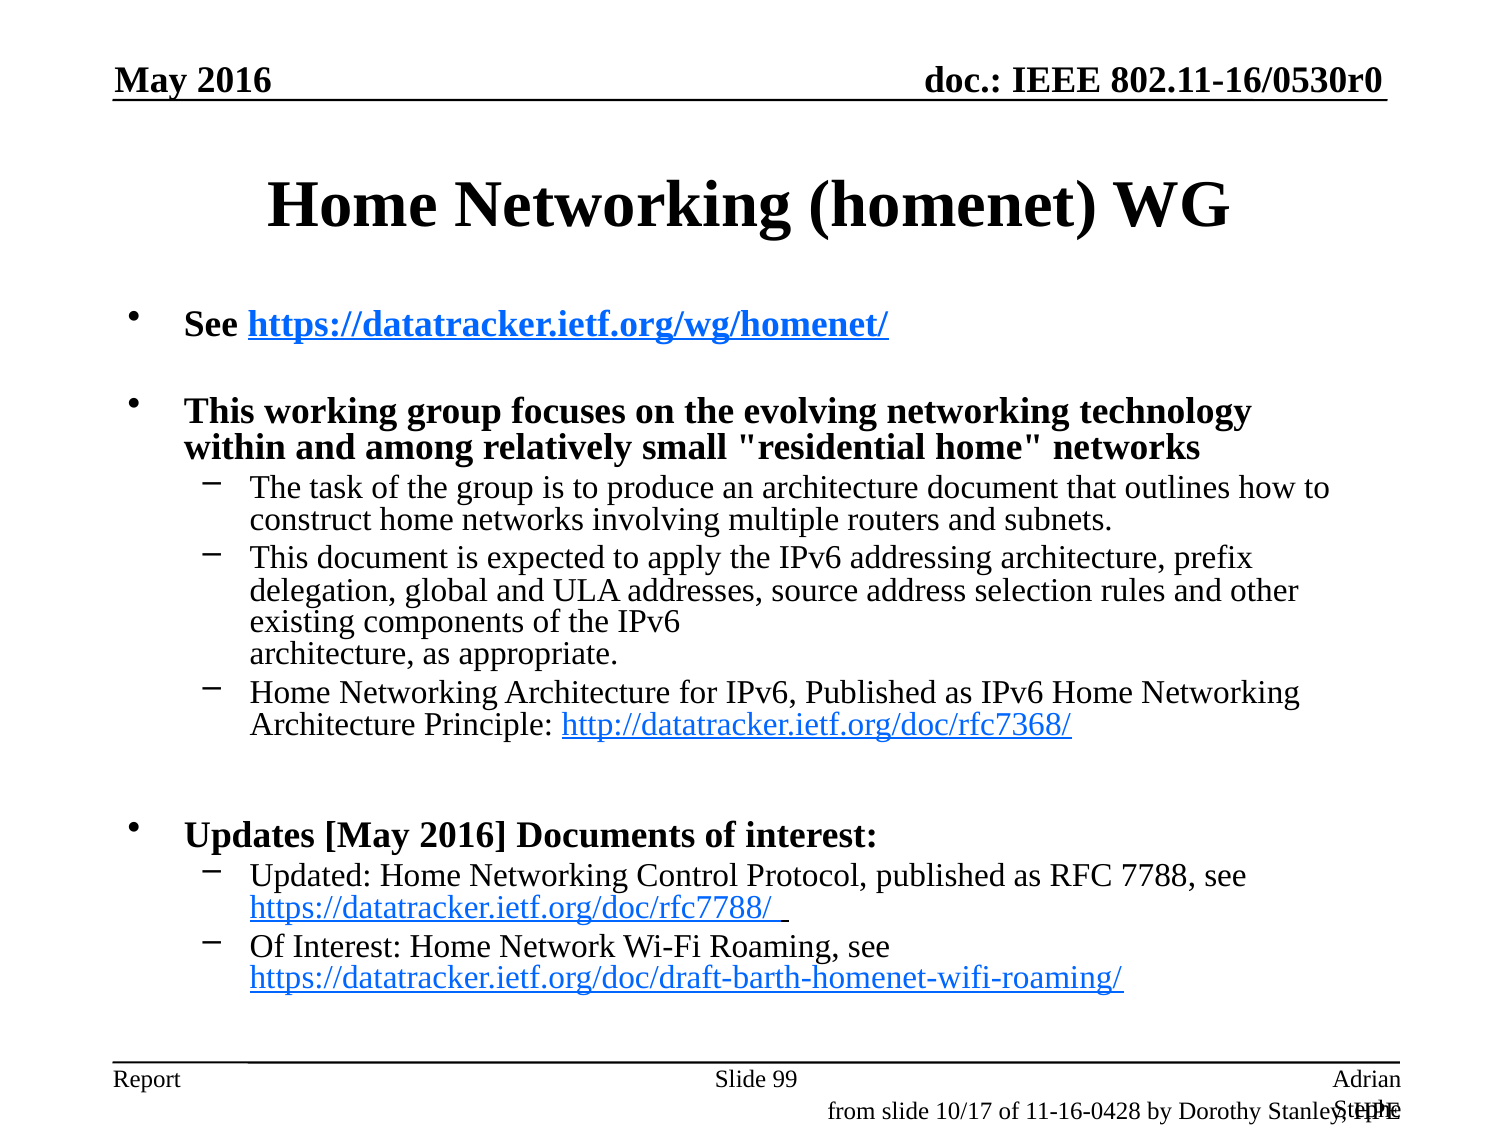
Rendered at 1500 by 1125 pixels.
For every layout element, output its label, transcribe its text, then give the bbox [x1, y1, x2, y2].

footer Adrian Stephens, Intel Corporation [1324, 1061, 1402, 1087]
list See https://datatracker.ietf.org/wg/homenet/ This working group focuses on the evolving networking technology within and among relatively small "residential home" networks The task of the group is to produce an architecture document that outlines how to construct home networks involving multiple routers and subnets. This document is expected to apply the IPv6 addressing architecture, prefix delegation, global and ULA addresses, source address selection rules and other existing components of the IPv6 architecture, as appropriate. Home Networking Architecture for IPv6, Published as IPv6 Home Networking Architecture Principle: http://datatracker.ietf.org/doc/rfc7368/ Updates [May 2016] Documents of interest: Updated: Home Networking Control Protocol, published as RFC 7788, see https://datatracker.ietf.org/doc/rfc7788/ Of Interest: Home Network Wi-Fi Roaming, see https://datatracker.ietf.org/doc/draft-barth-homenet-wifi-roaming/ [112, 299, 1388, 1025]
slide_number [114, 54, 374, 101]
text_box from slide 10/17 of 11-16-0428 by Dorothy Stanley, HPE [343, 1087, 1417, 1125]
title Home Networking (homenet) WG [112, 112, 1388, 288]
slide_number Slide 99 [711, 1061, 801, 1087]
